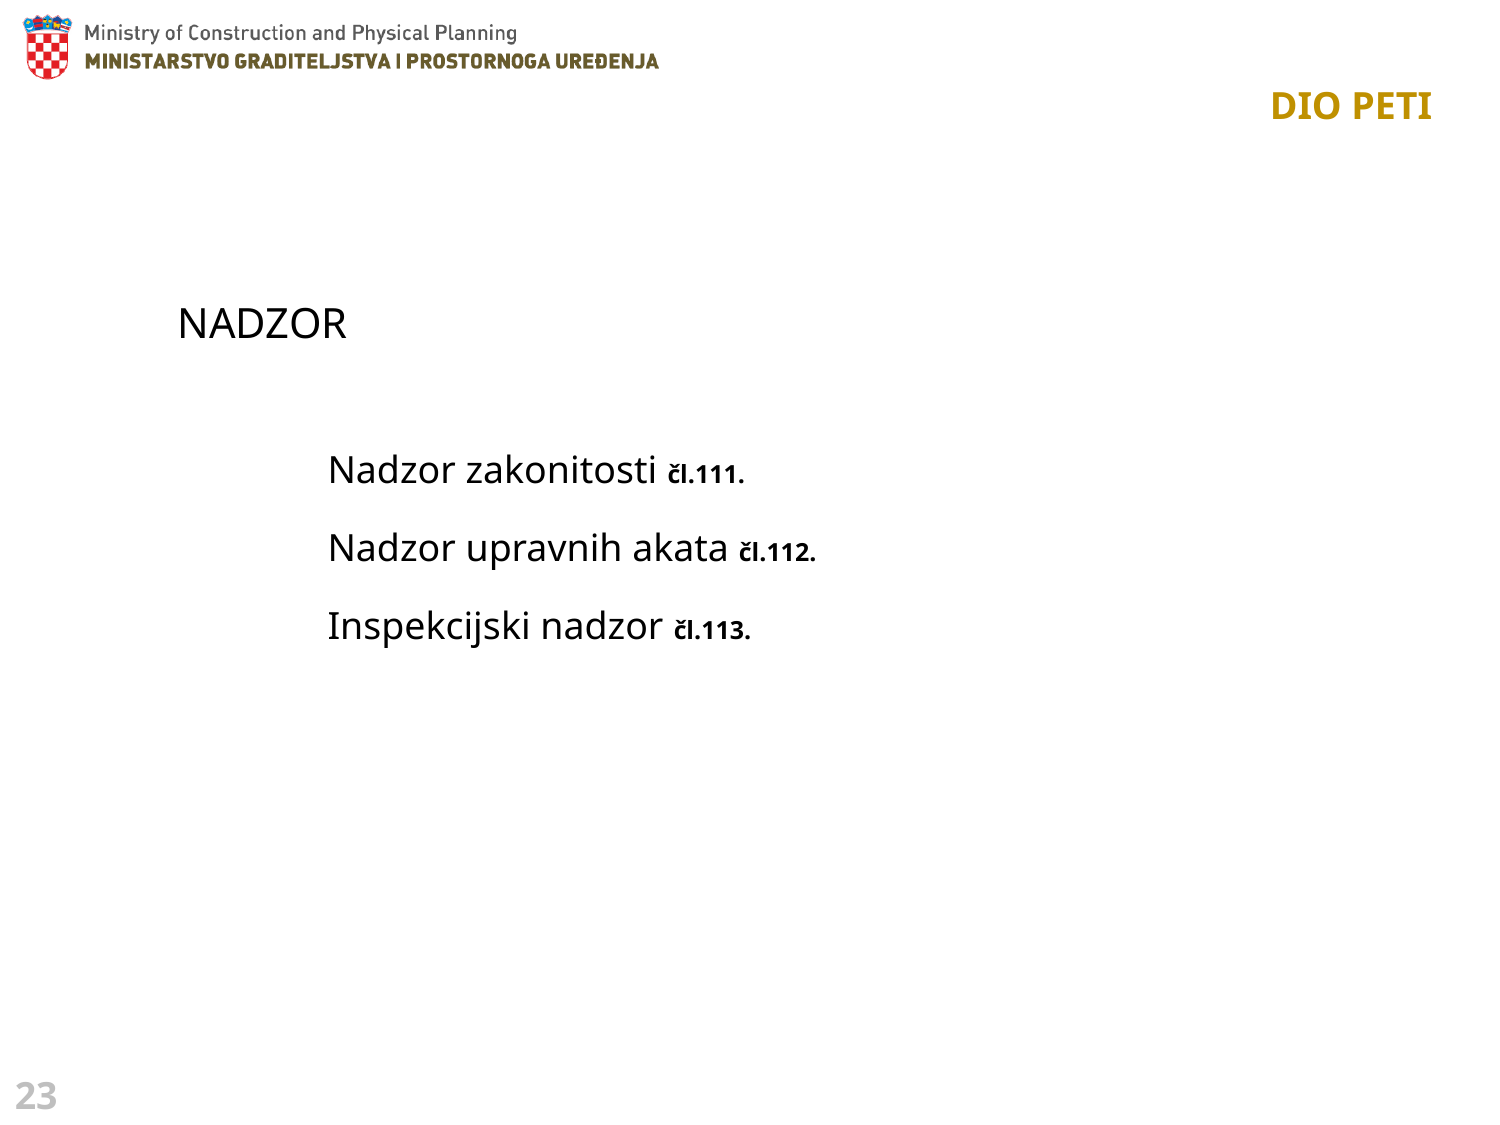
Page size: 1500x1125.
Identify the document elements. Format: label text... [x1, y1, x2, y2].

picture [0, 0, 689, 100]
list DIO PETI [1143, 79, 1448, 145]
text_box NADZOR Nadzor zakonitosti čl.111. Nadzor upravnih akata čl.112. Inspekcijski nadzor čl.113. [162, 294, 1444, 1038]
text_box 23 [0, 1064, 184, 1125]
